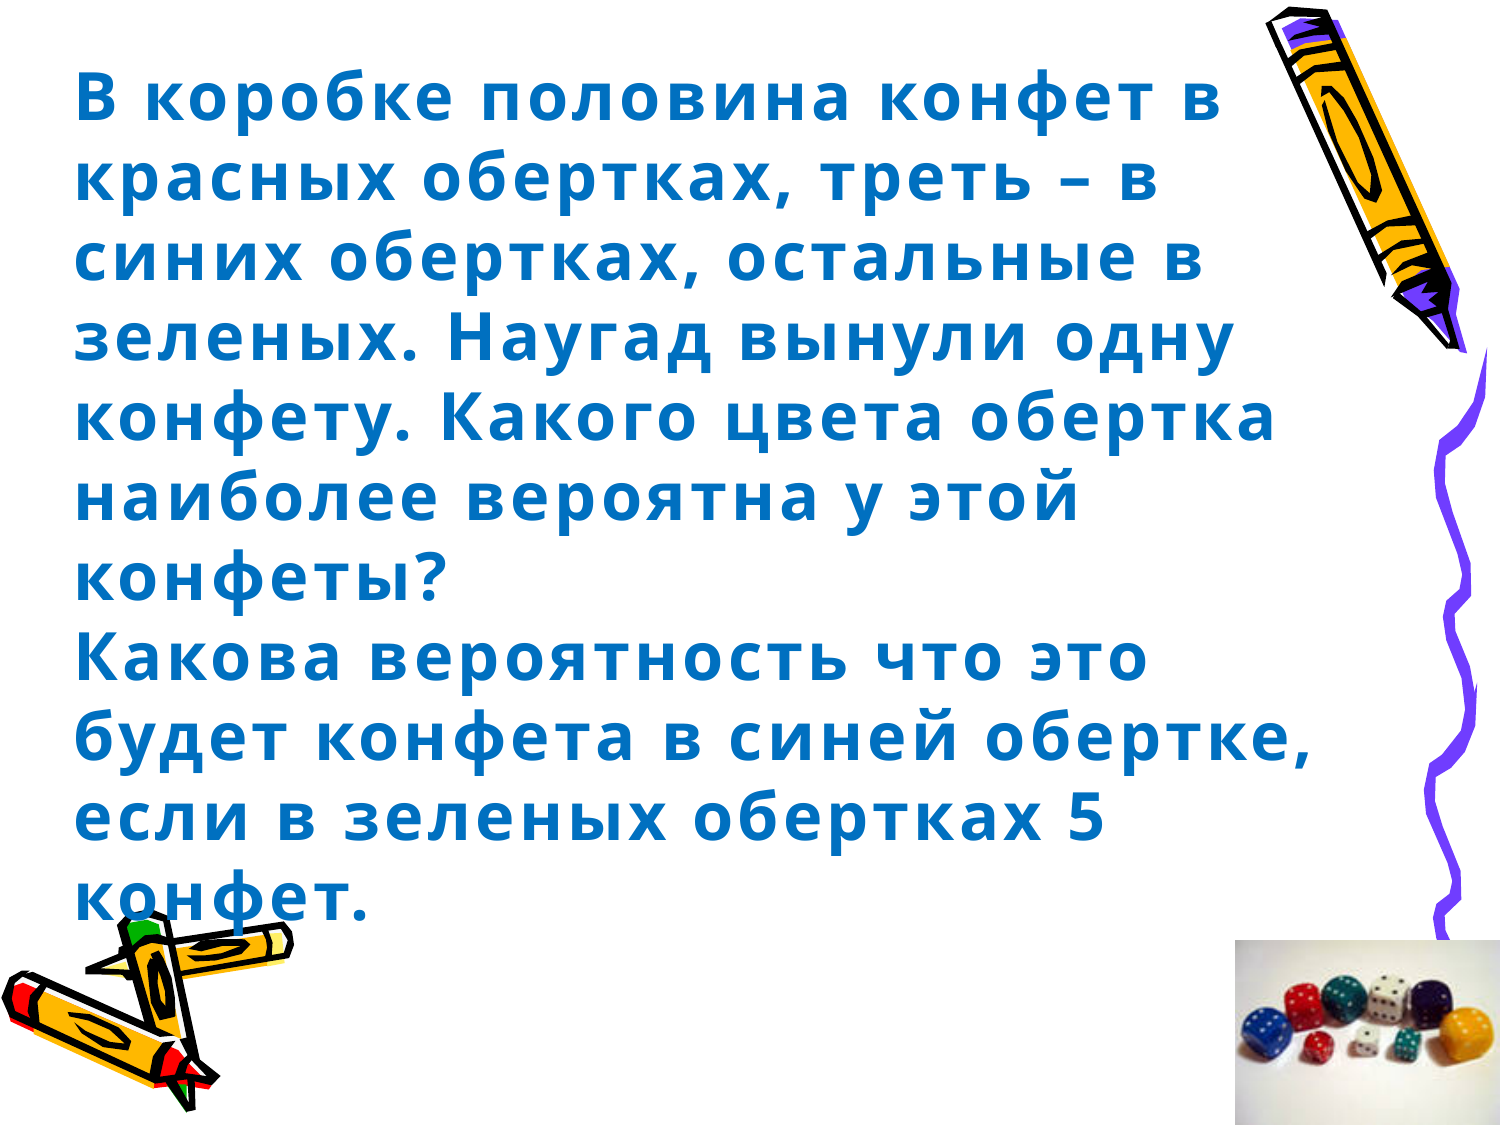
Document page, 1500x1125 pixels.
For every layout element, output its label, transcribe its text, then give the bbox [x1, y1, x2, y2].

picture [1235, 940, 1500, 1125]
text_box В коробке половина конфет в красных обертках, треть – в синих обертках, остальные в зеленых. Наугад вынули одну конфету. Какого цвета обертка наиболее вероятна у этой конфеты? Какова вероятность что это будет конфета в синей обертке, если в зеленых обертках 5 конфет. [58, 46, 1365, 942]
